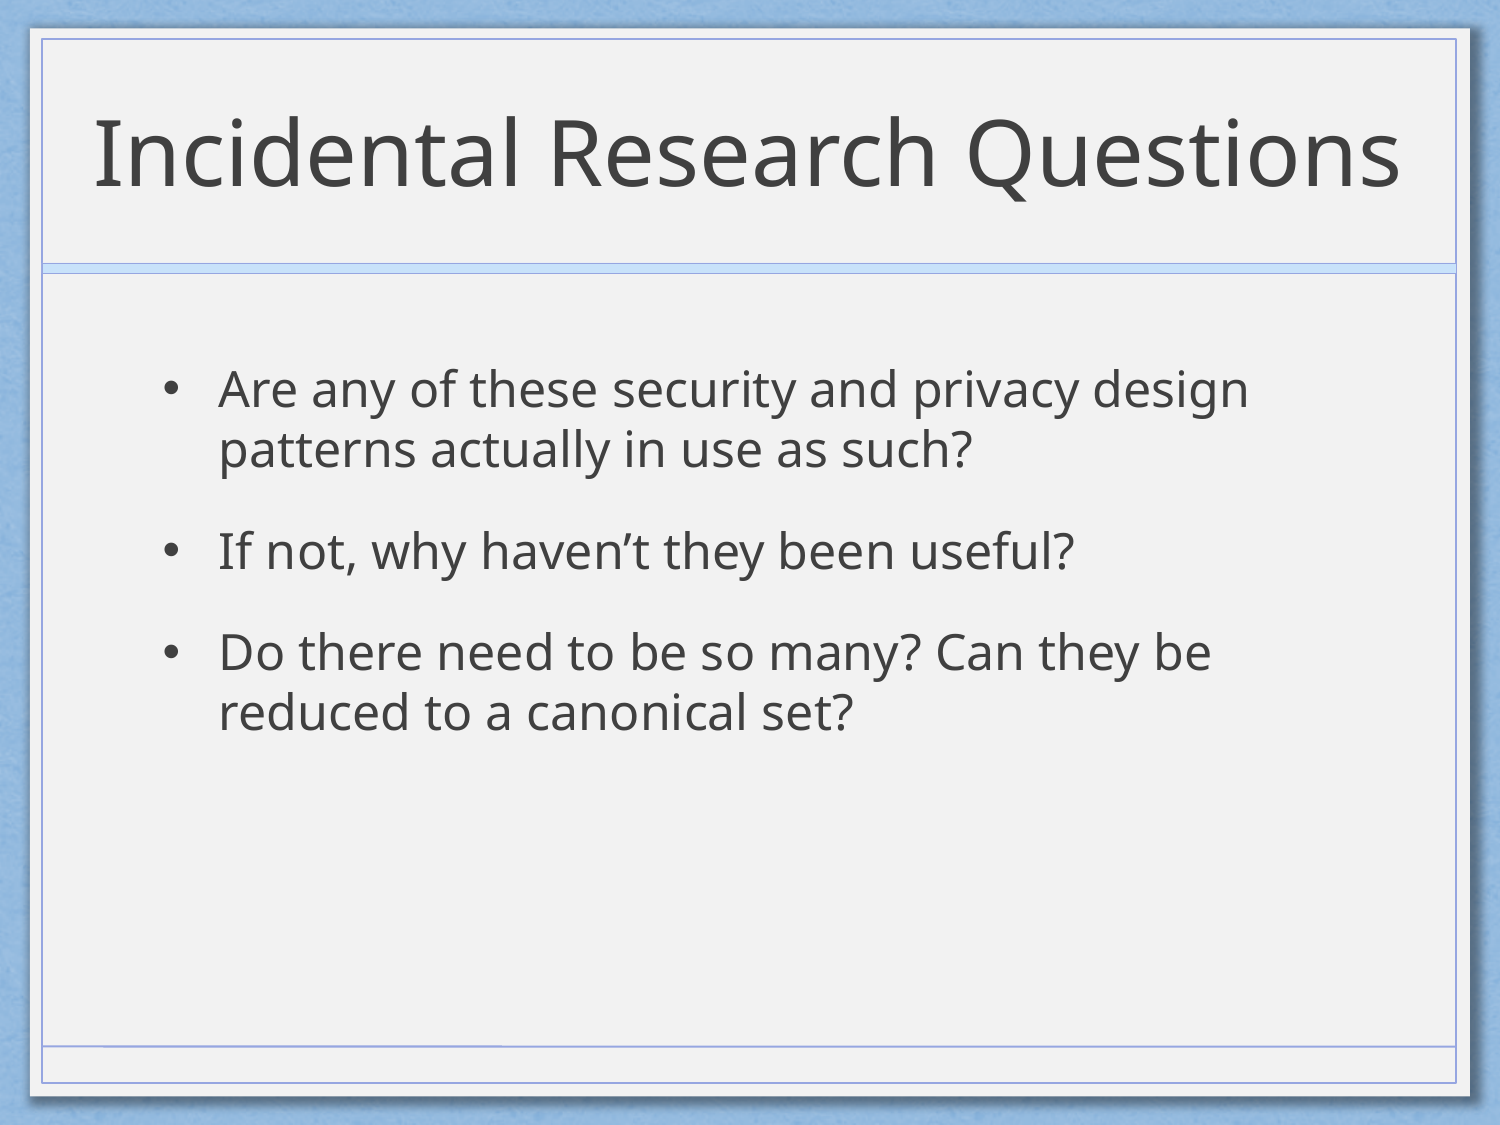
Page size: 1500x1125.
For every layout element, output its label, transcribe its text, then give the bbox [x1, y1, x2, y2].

title Incidental Research Questions [42, 40, 1455, 260]
list Are any of these security and privacy design patterns actually in use as such? If not, why haven’t they been useful? Do there need to be so many? Can they be reduced to a canonical set? [147, 350, 1353, 995]
